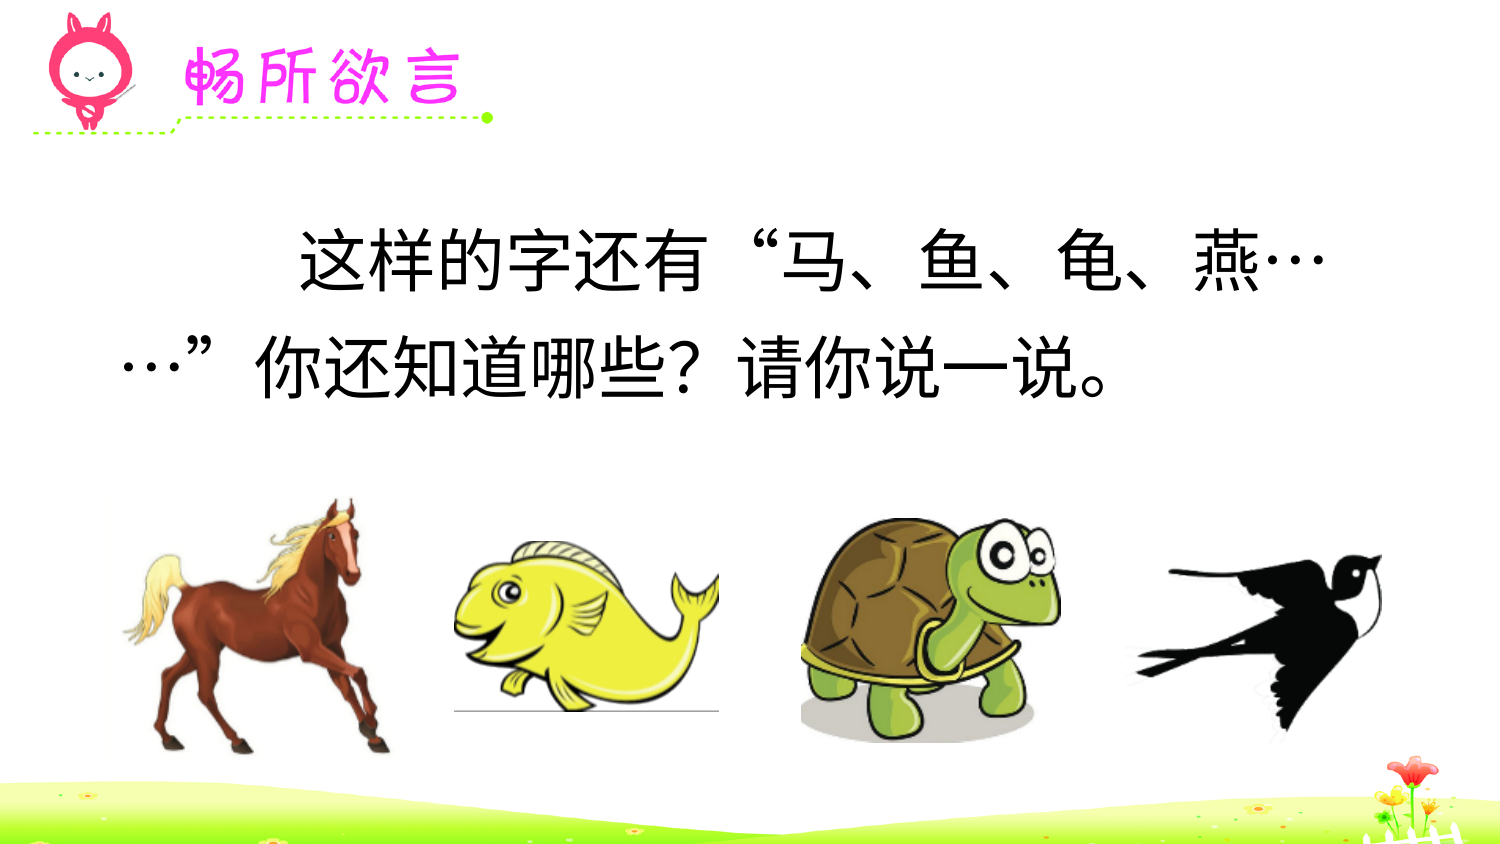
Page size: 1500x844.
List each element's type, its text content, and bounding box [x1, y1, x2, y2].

picture [0, 0, 1500, 844]
text_box 这样的字还有“马、鱼、龟、燕……”你还知道哪些？请你说一说。 [105, 186, 1451, 413]
